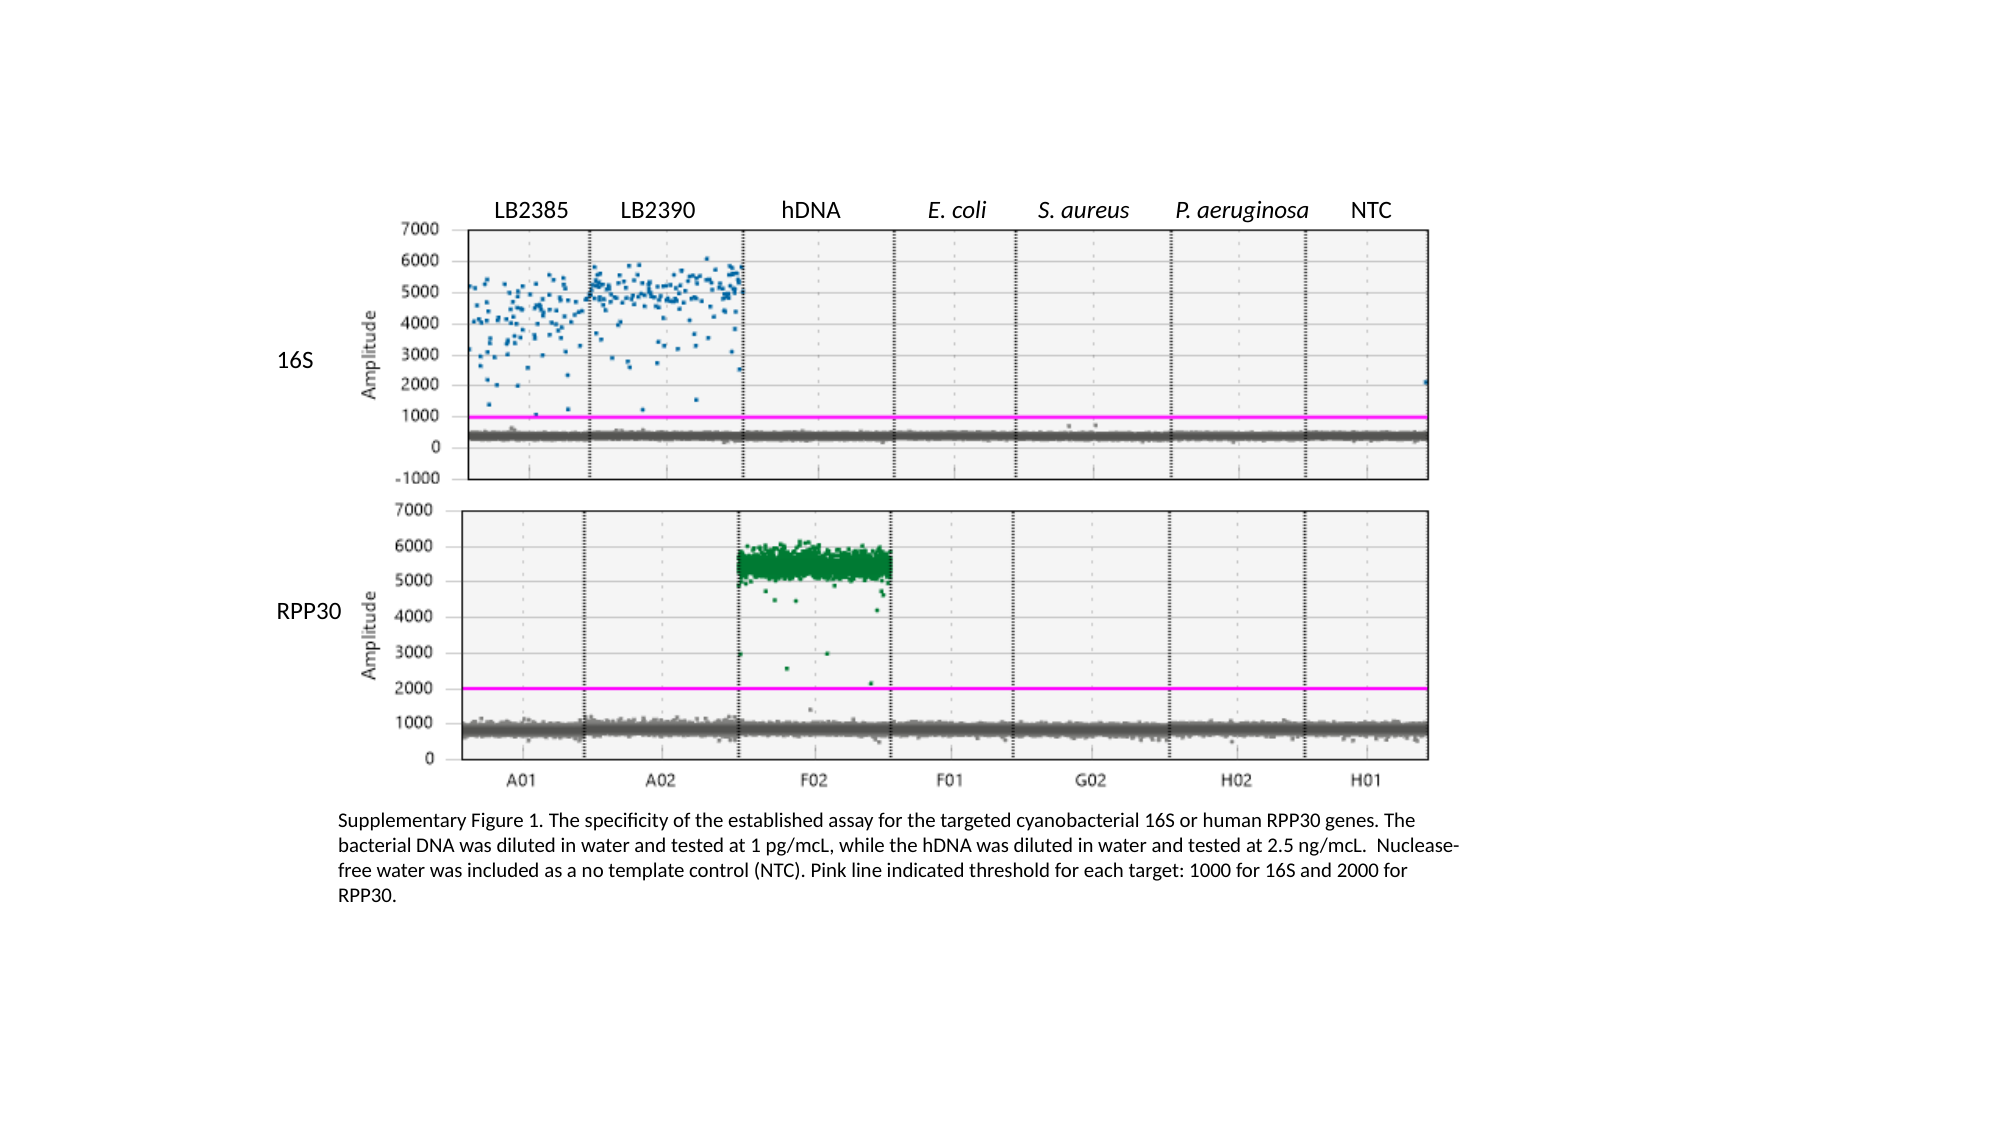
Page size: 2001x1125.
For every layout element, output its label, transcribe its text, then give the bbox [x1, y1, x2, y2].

picture [345, 203, 1448, 828]
text_box 16S [261, 336, 345, 382]
text_box LB2385 LB2390 hDNA E. coli S. aureus P. aeruginosa NTC [445, 186, 1670, 231]
text_box Supplementary Figure 1. The specificity of the established assay for the targeted cyanobacterial 16S or human RPP30 genes. The bacterial DNA was diluted in water and tested at 1 pg/mcL, while the hDNA was diluted in water and tested at 2.5 ng/mcL. Nuclease-free water was included as a no template control (NTC). Pink line indicated threshold for each target: 1000 for 16S and 2000 for RPP30. [323, 799, 1478, 914]
text_box RPP30 [261, 587, 345, 632]
